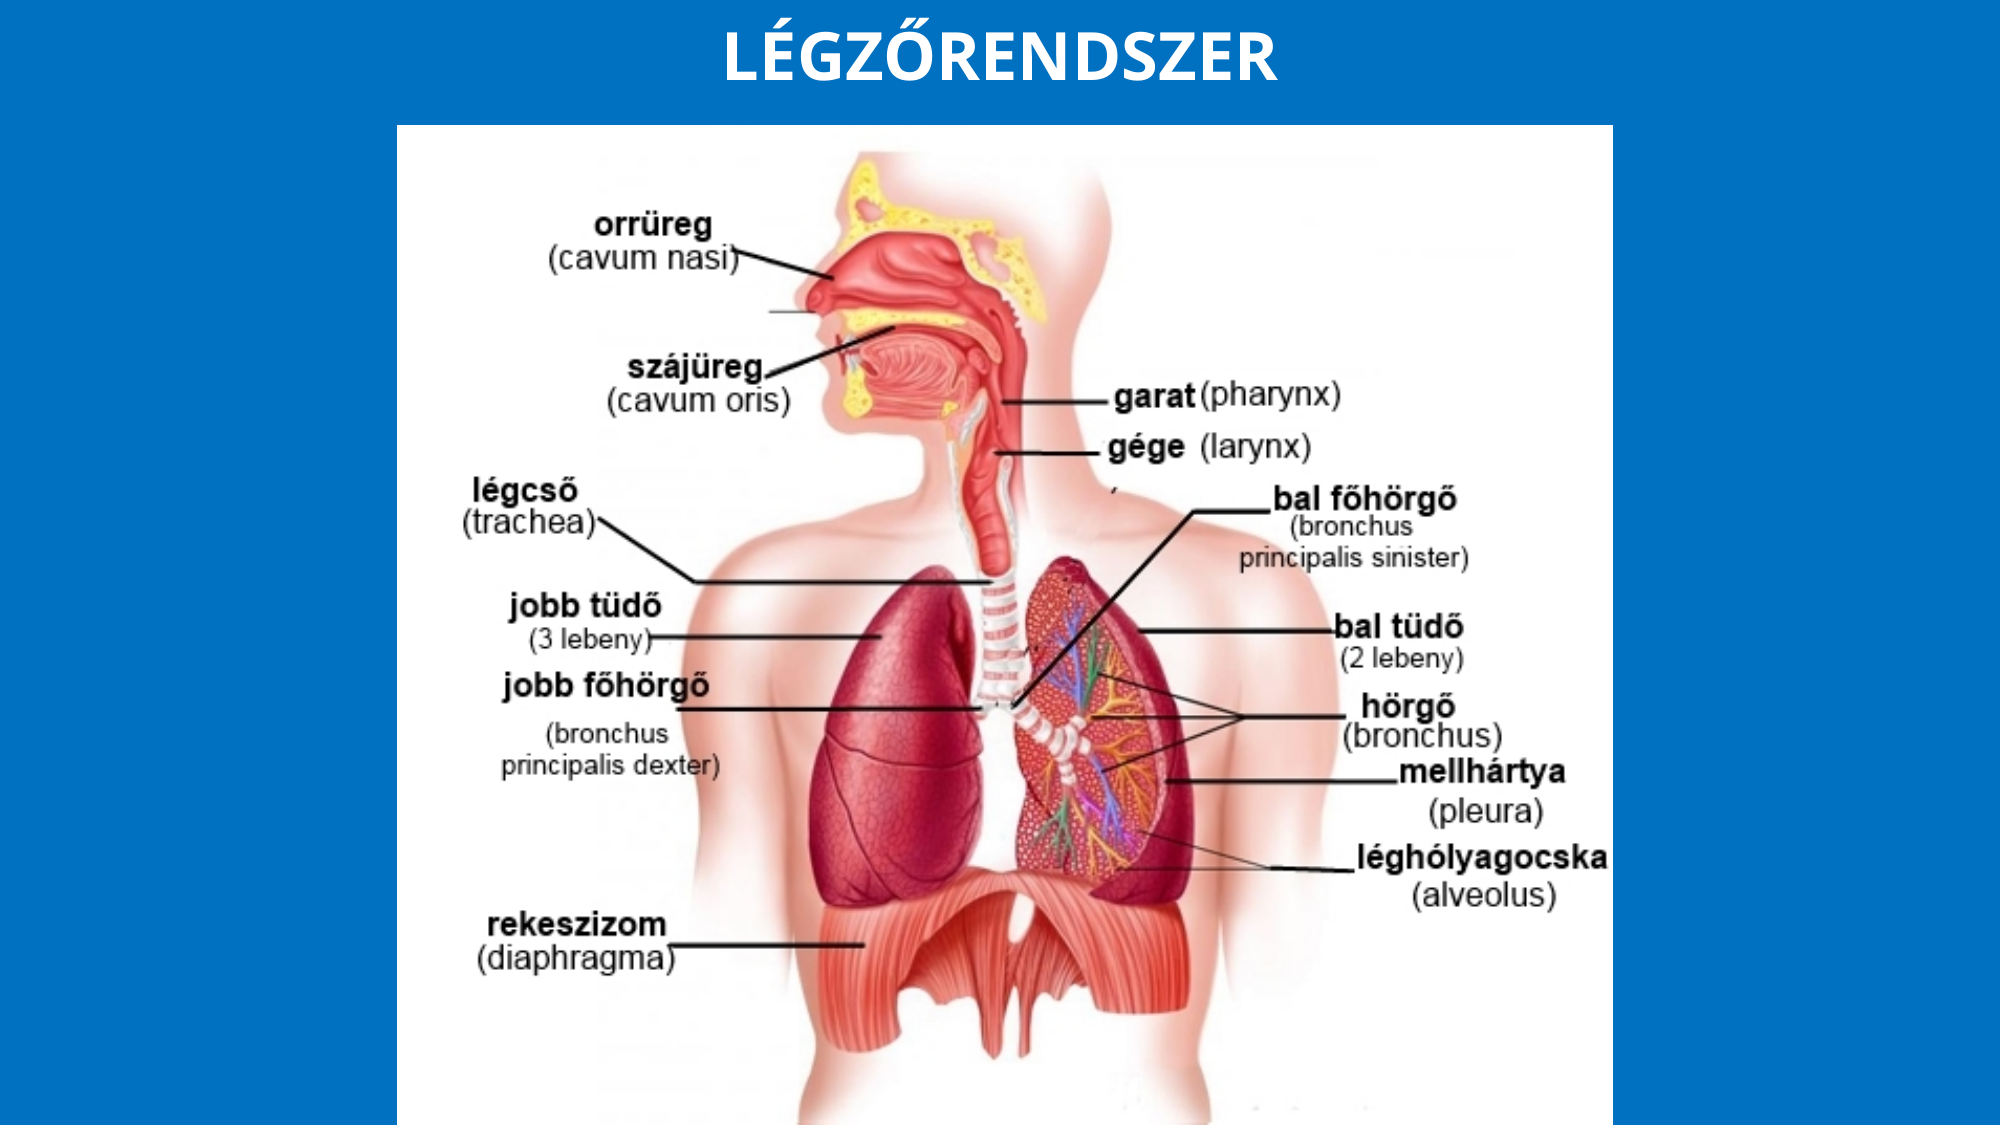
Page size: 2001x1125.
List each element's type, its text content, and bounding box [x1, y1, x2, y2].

picture [397, 125, 1614, 1125]
title LÉGZŐRENDSZER [362, 0, 1638, 148]
